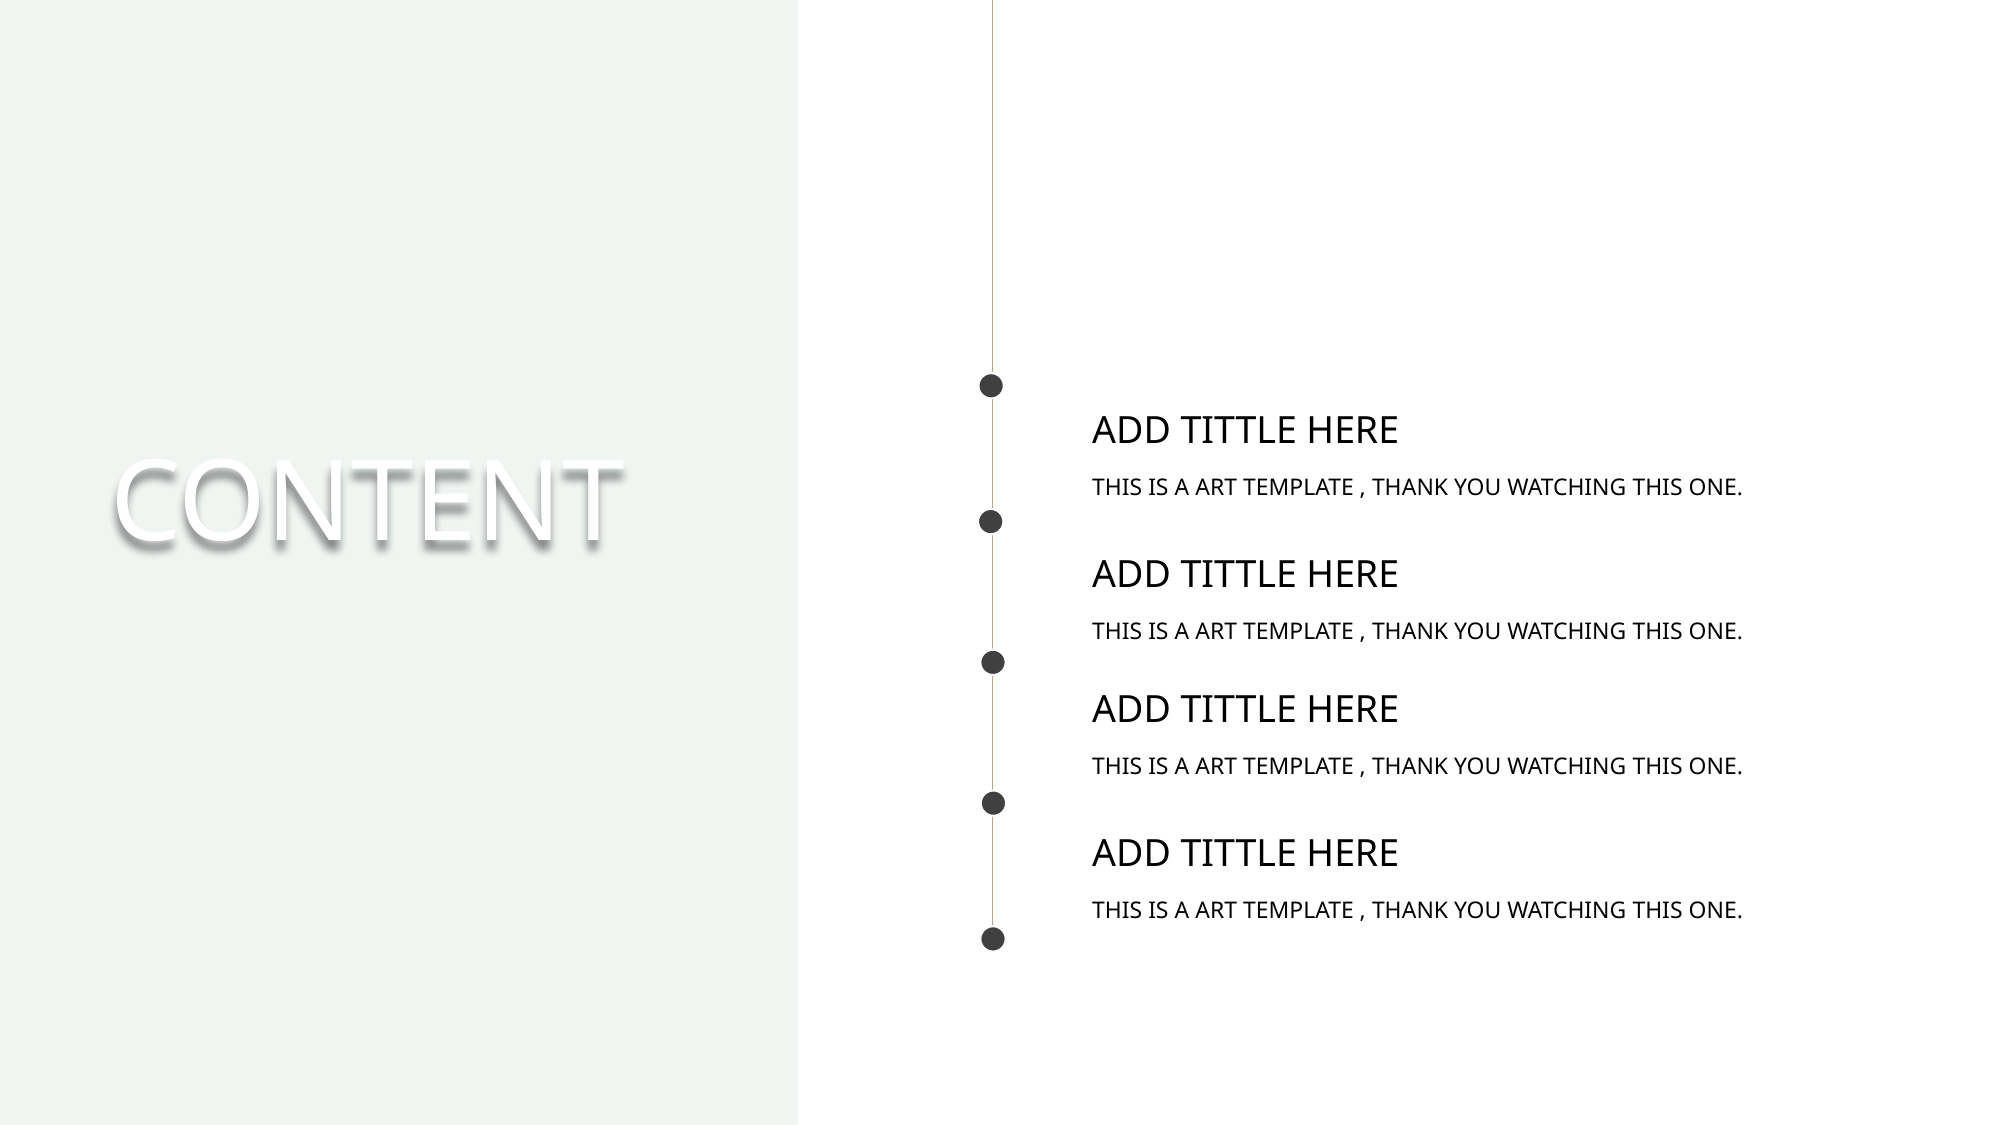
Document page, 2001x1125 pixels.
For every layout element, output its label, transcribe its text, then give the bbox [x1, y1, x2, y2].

text_box THIS IS A ART TEMPLATE , THANK YOU WATCHING THIS ONE. [1077, 874, 1817, 931]
text_box THIS IS A ART TEMPLATE , THANK YOU WATCHING THIS ONE. [1077, 730, 1817, 787]
text_box CONTENT [65, 421, 670, 571]
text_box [978, 0, 1007, 953]
text_box THIS IS A ART TEMPLATE , THANK YOU WATCHING THIS ONE. [1077, 595, 1817, 651]
text_box [0, 0, 799, 1125]
text_box THIS IS A ART TEMPLATE , THANK YOU WATCHING THIS ONE. [1077, 451, 1817, 508]
text_box ADD TITTLE HERE [1077, 398, 1623, 451]
text_box ADD TITTLE HERE [1077, 821, 1623, 874]
text_box ADD TITTLE HERE [1077, 677, 1623, 730]
text_box ADD TITTLE HERE [1077, 542, 1623, 595]
